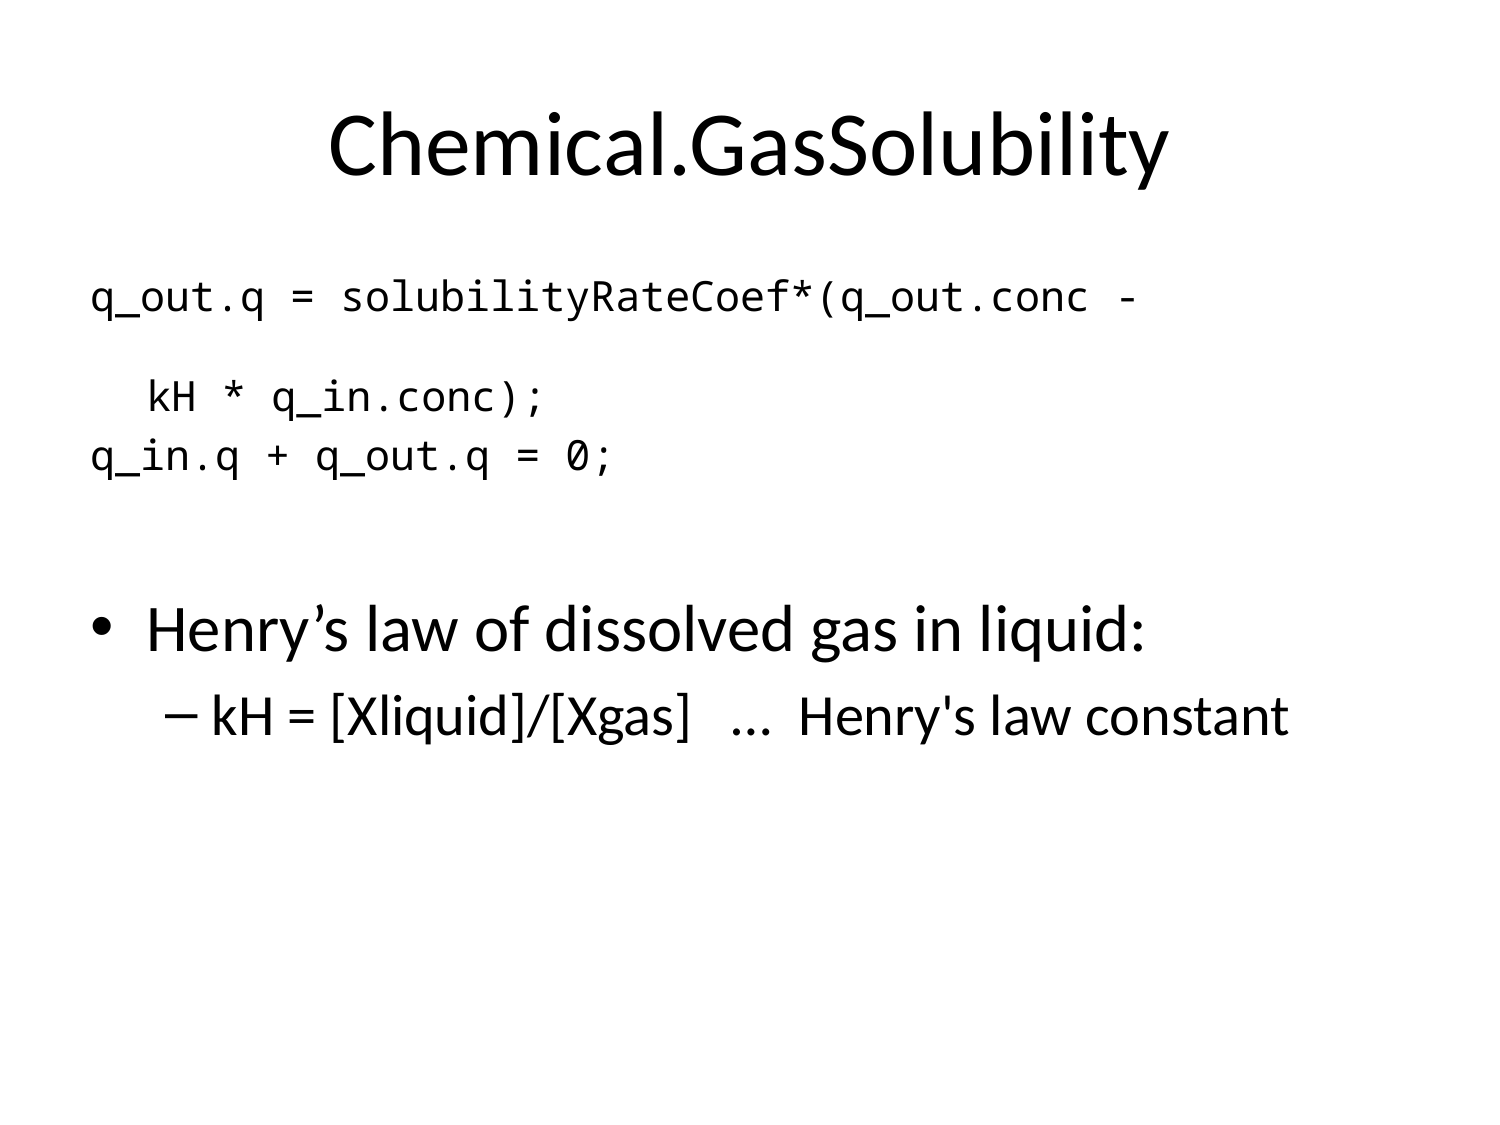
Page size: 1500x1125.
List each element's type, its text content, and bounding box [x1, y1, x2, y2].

title Chemical.GasSolubility [75, 45, 1425, 233]
list q_out.q = solubilityRateCoef*(q_out.conc - kH * q_in.conc); q_in.q + q_out.q = 0; Henry’s law of dissolved gas in liquid: kH = [Xliquid]/[Xgas] … Henry's law constant [75, 262, 1425, 1005]
